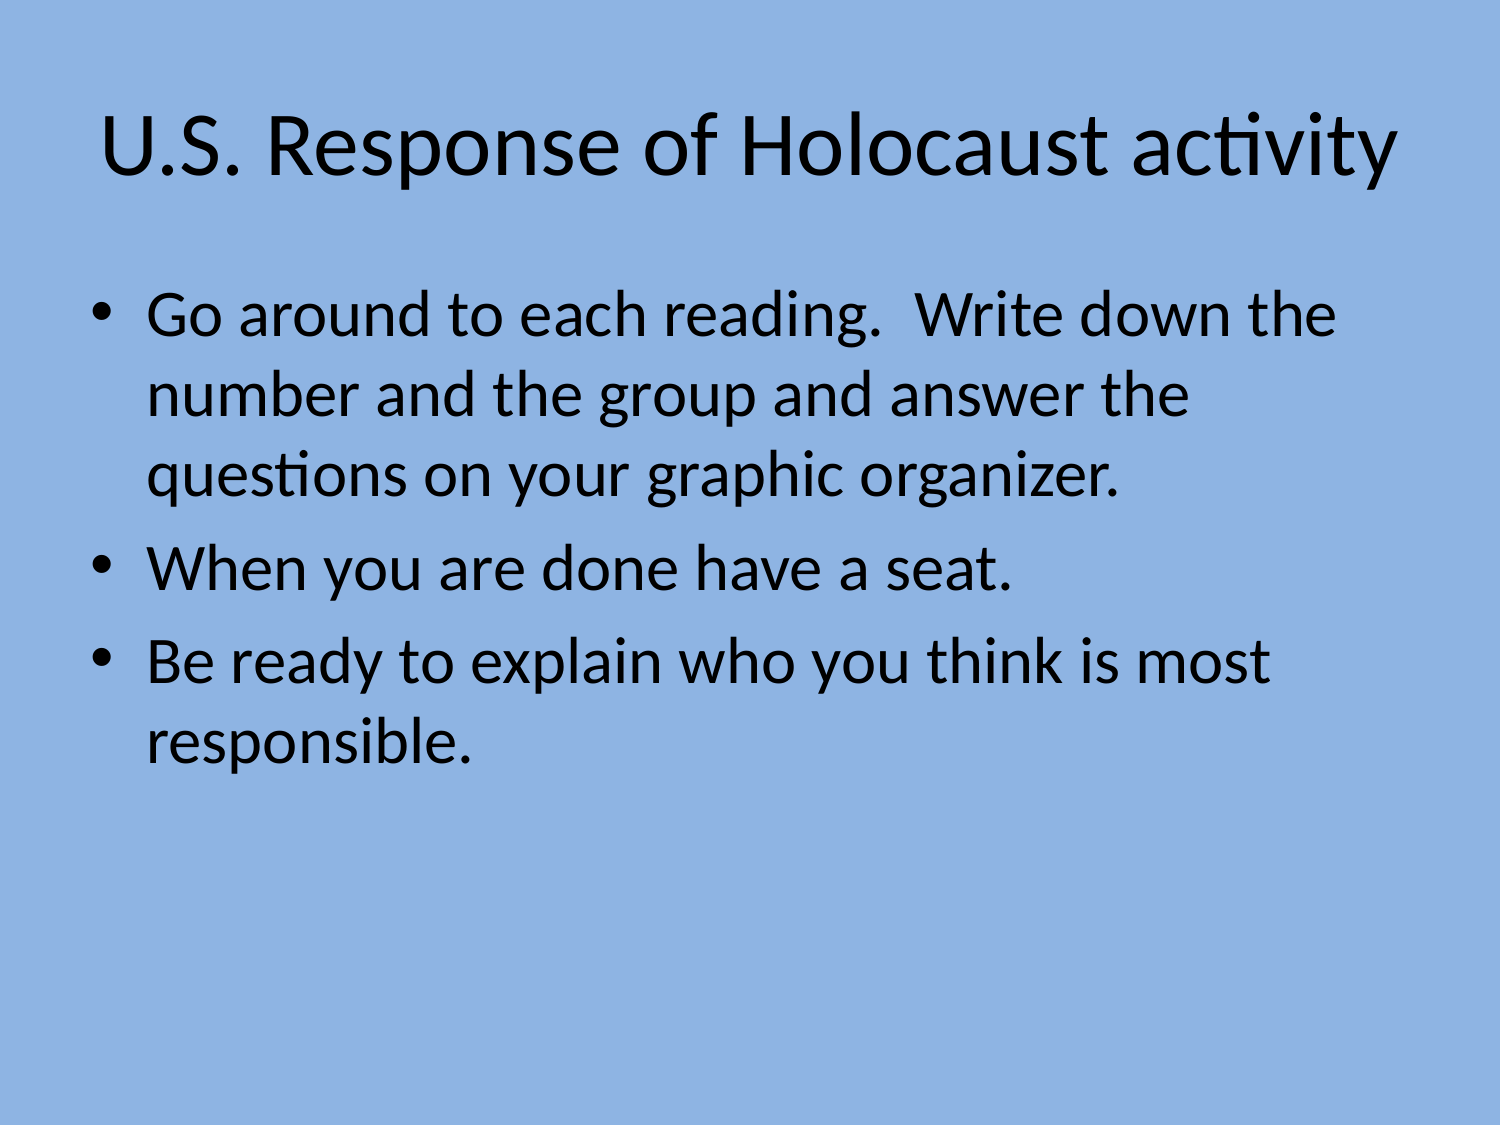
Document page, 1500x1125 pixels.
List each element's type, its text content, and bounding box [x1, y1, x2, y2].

title U.S. Response of Holocaust activity [75, 45, 1425, 233]
list Go around to each reading. Write down the number and the group and answer the questions on your graphic organizer. When you are done have a seat. Be ready to explain who you think is most responsible. [75, 262, 1425, 1005]
